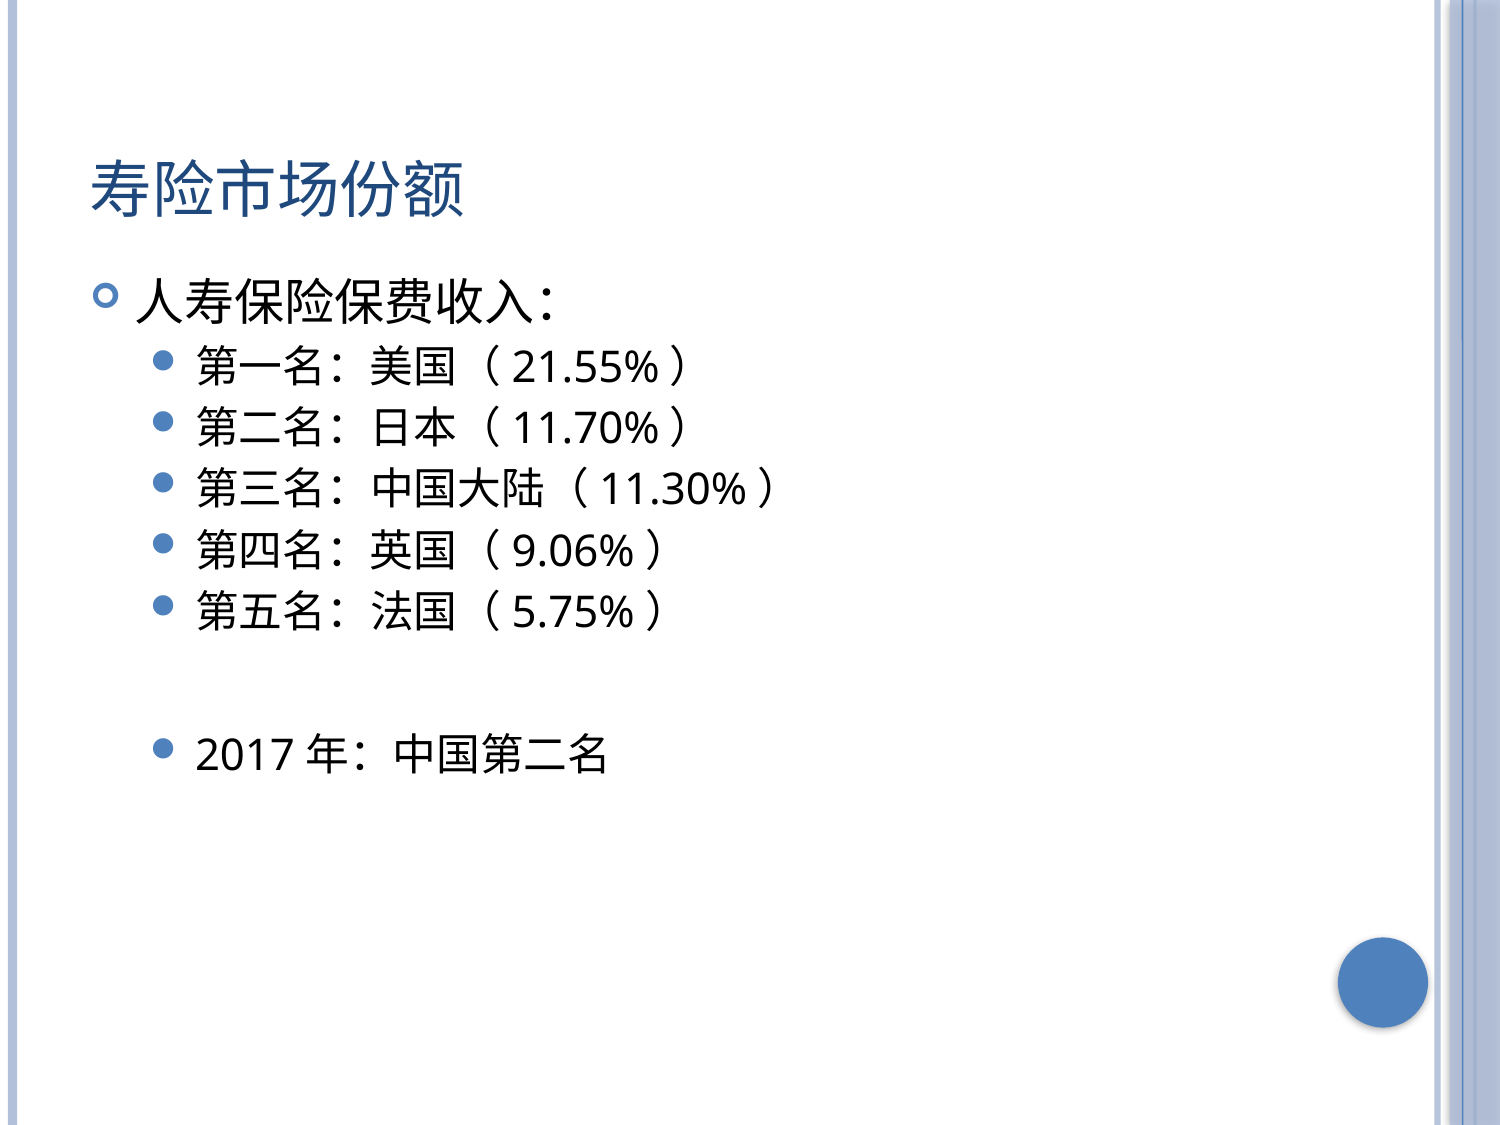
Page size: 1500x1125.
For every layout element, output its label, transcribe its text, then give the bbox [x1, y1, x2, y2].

title 寿险市场份额 [75, 45, 1300, 233]
list 人寿保险保费收入： 第一名：美国（21.55%） 第二名：日本（11.70%） 第三名：中国大陆（11.30%） 第四名：英国（9.06%） 第五名：法国（5.75%） 2017年：中国第二名 [74, 262, 1301, 1063]
